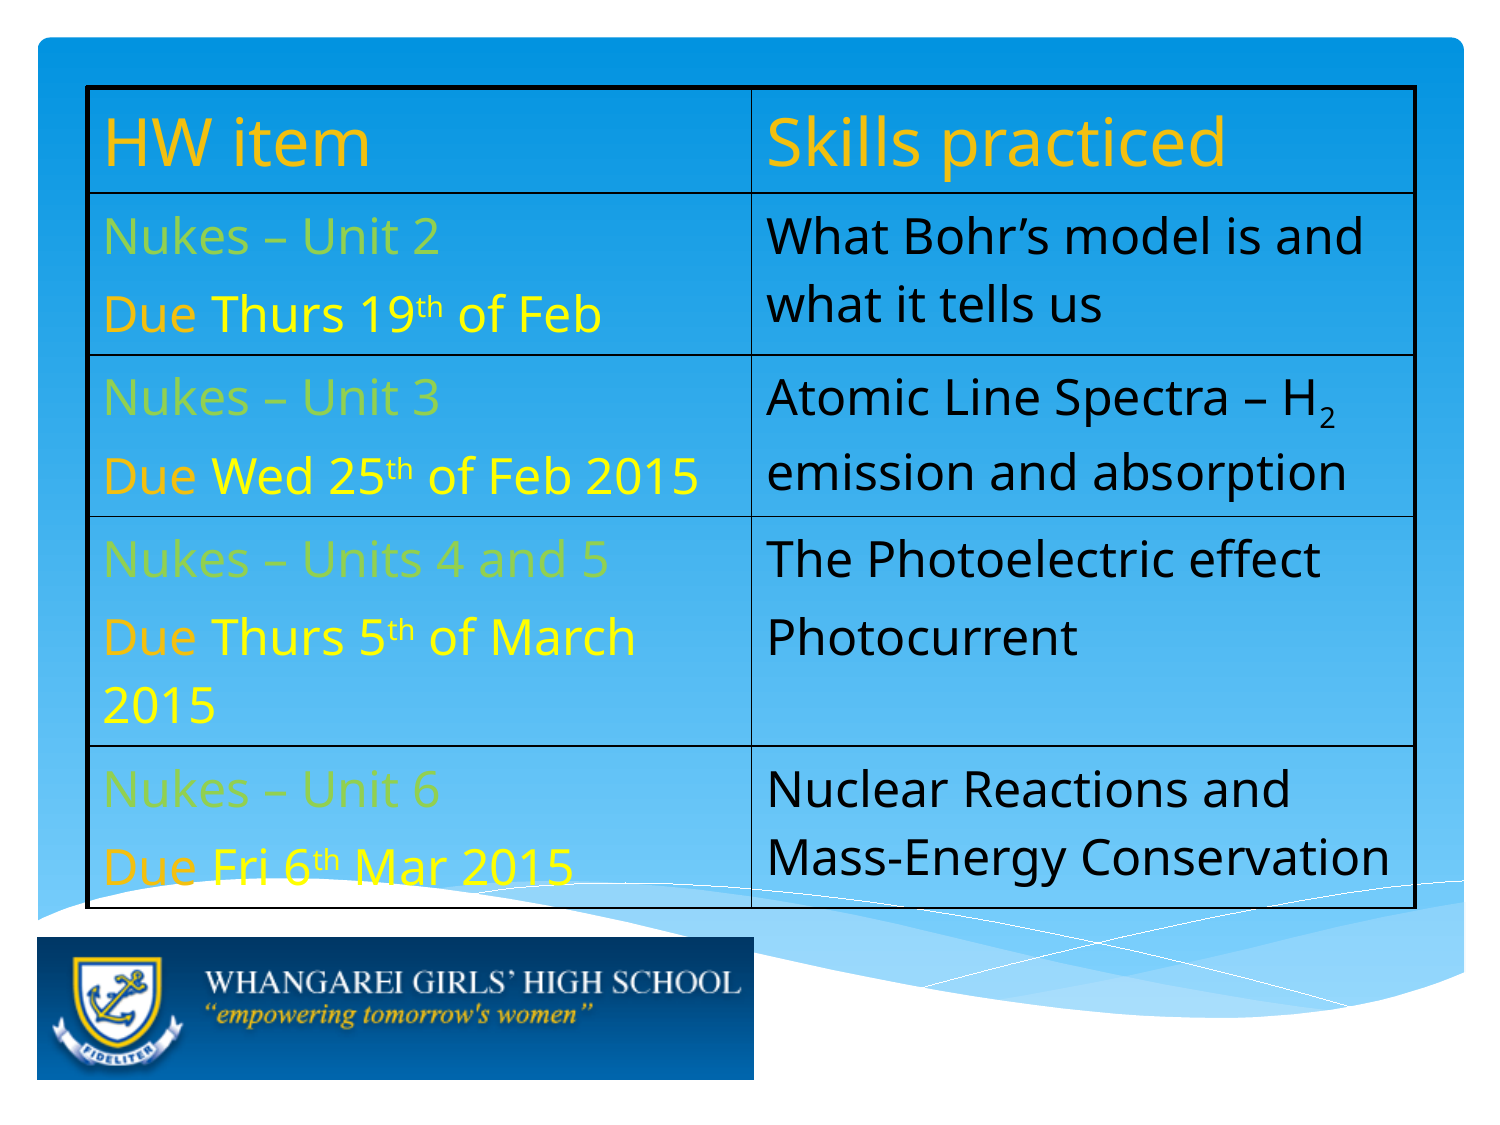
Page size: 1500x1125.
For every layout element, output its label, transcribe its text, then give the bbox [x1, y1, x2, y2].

table_header Skills practiced [752, 90, 1413, 192]
table_cell Nuclear Reactions and Mass-Energy Conservation [752, 747, 1413, 907]
picture [37, 937, 754, 1080]
table_cell Nukes – Unit 3 Due Wed 25th of Feb 2015 [90, 356, 751, 516]
table_cell Atomic Line Spectra – H2 emission and absorption [752, 356, 1413, 516]
table_header HW item [90, 90, 751, 192]
table_cell Nukes – Units 4 and 5 Due Thurs 5th of March 2015 [90, 517, 751, 745]
table_cell Nukes – Unit 2 Due Thurs 19th of Feb [90, 194, 751, 354]
table_cell What Bohr’s model is and what it tells us [752, 194, 1413, 354]
table_cell Nukes – Unit 6 Due Fri 6th Mar 2015 [90, 747, 751, 907]
table_cell The Photoelectric effect Photocurrent [752, 517, 1413, 745]
